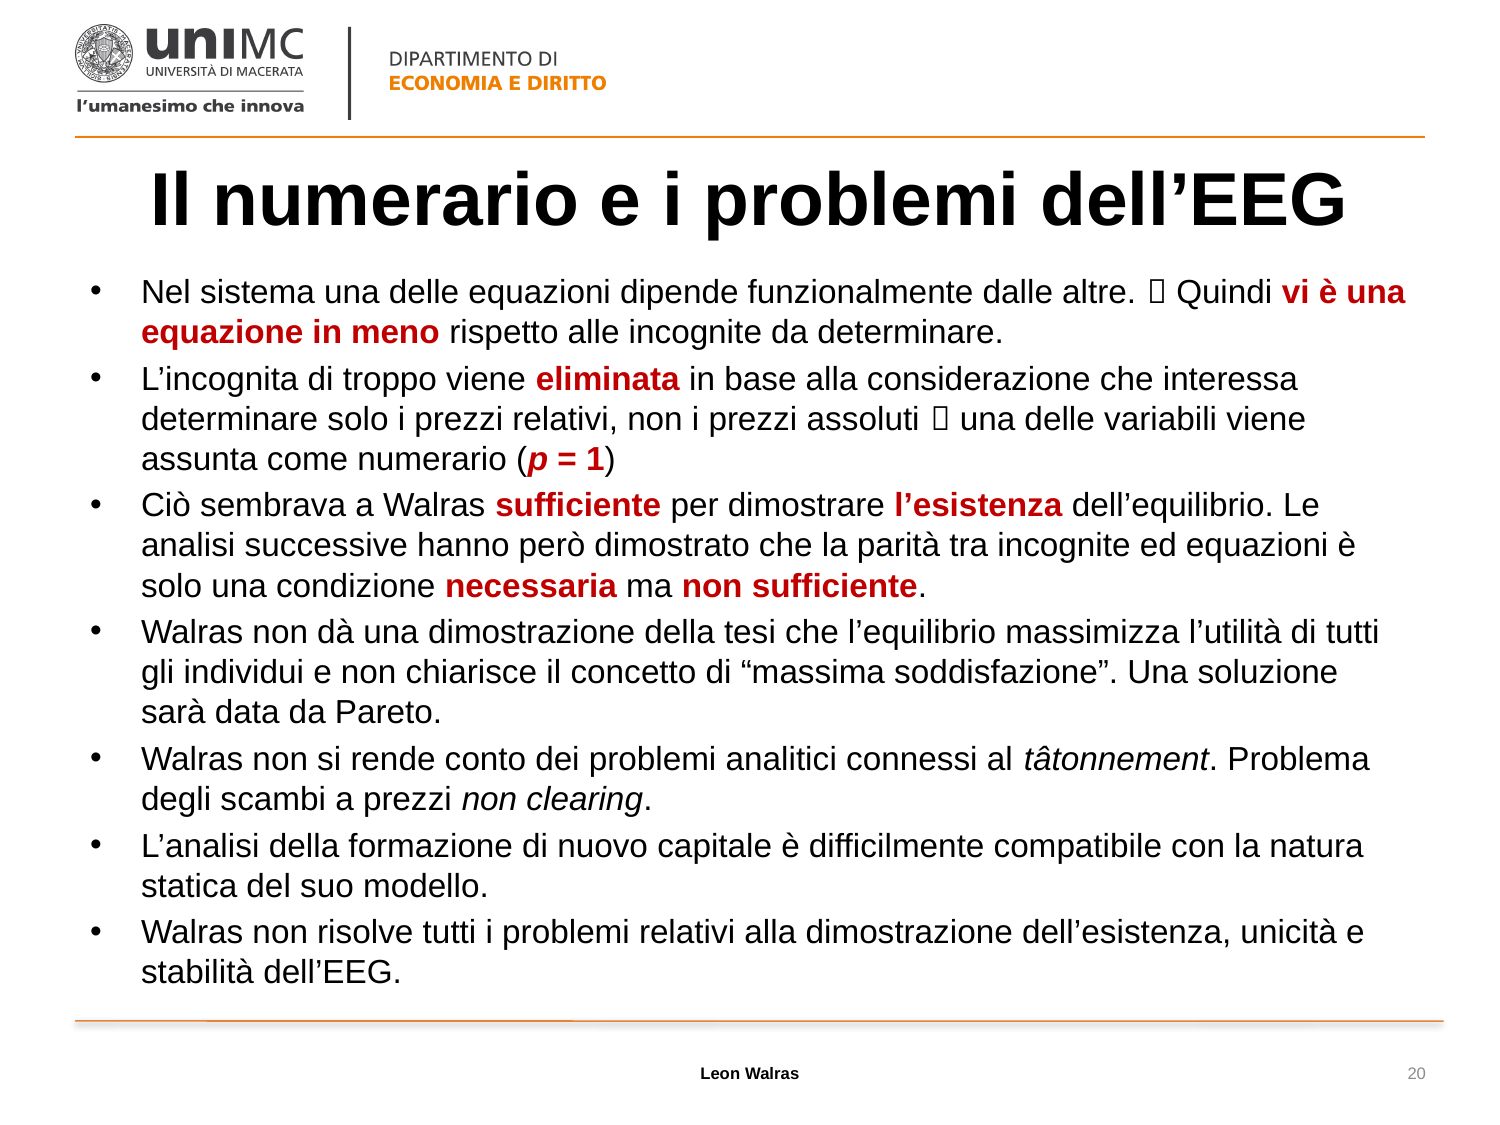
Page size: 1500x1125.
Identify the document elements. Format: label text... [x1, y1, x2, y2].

slide_number 20 [1091, 1042, 1442, 1103]
title Il numerario e i problemi dell’EEG [75, 149, 1425, 241]
picture [75, 24, 1425, 138]
footer Leon Walras [512, 1042, 988, 1103]
list Nel sistema una delle equazioni dipende funzionalmente dalle altre.  Quindi vi è una equazione in meno rispetto alle incognite da determinare. L’incognita di troppo viene eliminata in base alla considerazione che interessa determinare solo i prezzi relativi, non i prezzi assoluti  una delle variabili viene assunta come numerario (p = 1) Ciò sembrava a Walras sufficiente per dimostrare l’esistenza dell’equilibrio. Le analisi successive hanno però dimostrato che la parità tra incognite ed equazioni è solo una condizione necessaria ma non sufficiente. Walras non dà una dimostrazione della tesi che l’equilibrio massimizza l’utilità di tutti gli individui e non chiarisce il concetto di “massima soddisfazione”. Una soluzione sarà data da Pareto. Walras non si rende conto dei problemi analitici connessi al tâtonnement. Problema degli scambi a prezzi non clearing. L’analisi della formazione di nuovo capitale è difficilmente compatibile con la natura statica del suo modello. Walras non risolve tutti i problemi relativi alla dimostrazione dell’esistenza, unicità e stabilità dell’EEG. [75, 262, 1425, 1005]
